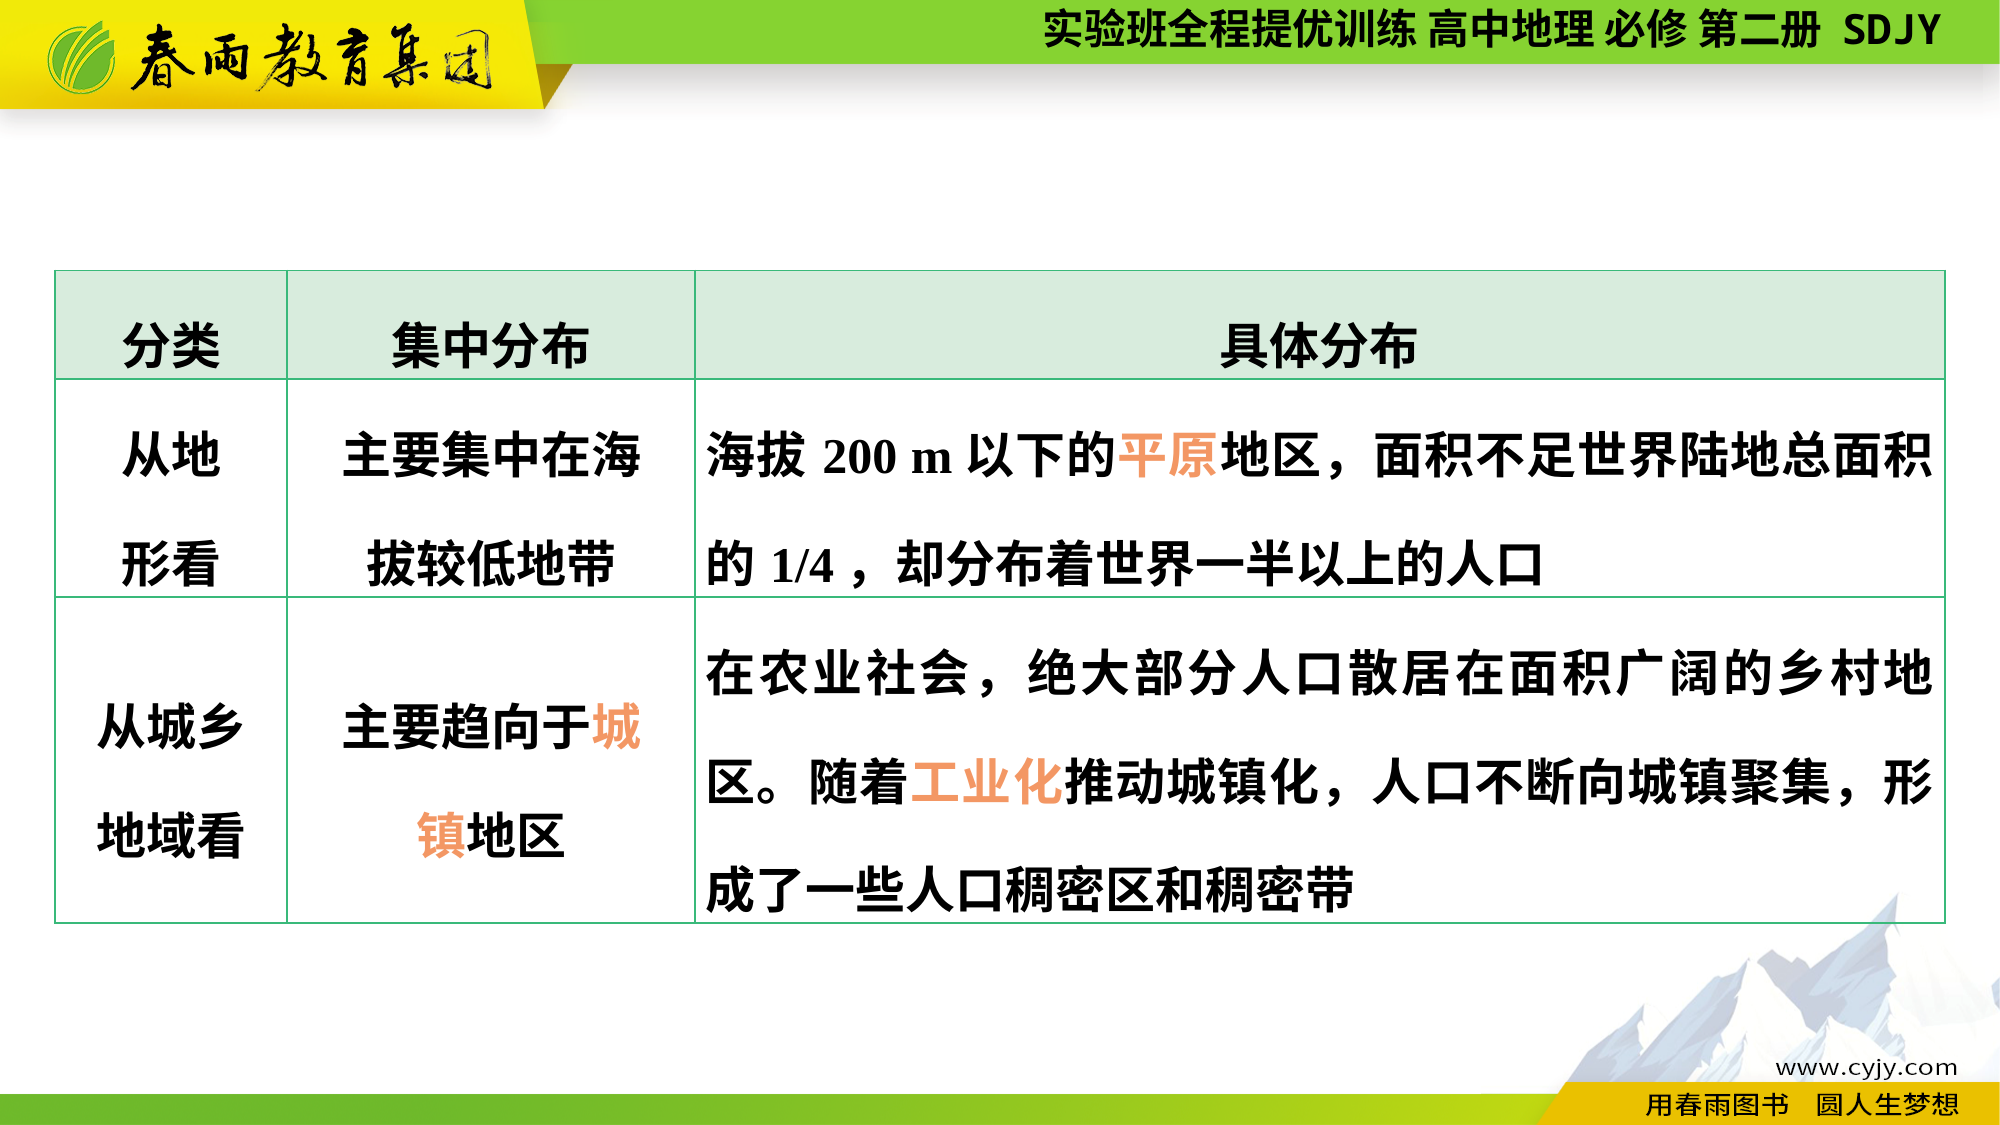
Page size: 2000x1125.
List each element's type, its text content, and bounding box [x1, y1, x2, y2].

table_cell 从地 形看 [56, 380, 286, 596]
table_header 集中分布 [288, 271, 694, 378]
table_cell 海拔200 m以下的平原地区，面积不足世界陆地总面积的1/4，却分布着世界一半以上的人口 [696, 380, 1944, 596]
table_header 具体分布 [696, 271, 1944, 378]
table_cell 主要趋向于城 镇地区 [288, 598, 694, 922]
picture [0, 0, 2000, 1125]
table_header 分类 [56, 271, 286, 378]
table_cell 从城乡 地域看 [56, 598, 286, 922]
table_cell 在农业社会，绝大部分人口散居在面积广阔的乡村地区。随着工业化推动城镇化，人口不断向城镇聚集，形成了一些人口稠密区和稠密带 [696, 598, 1944, 922]
table_cell 主要集中在海 拔较低地带 [288, 380, 694, 596]
